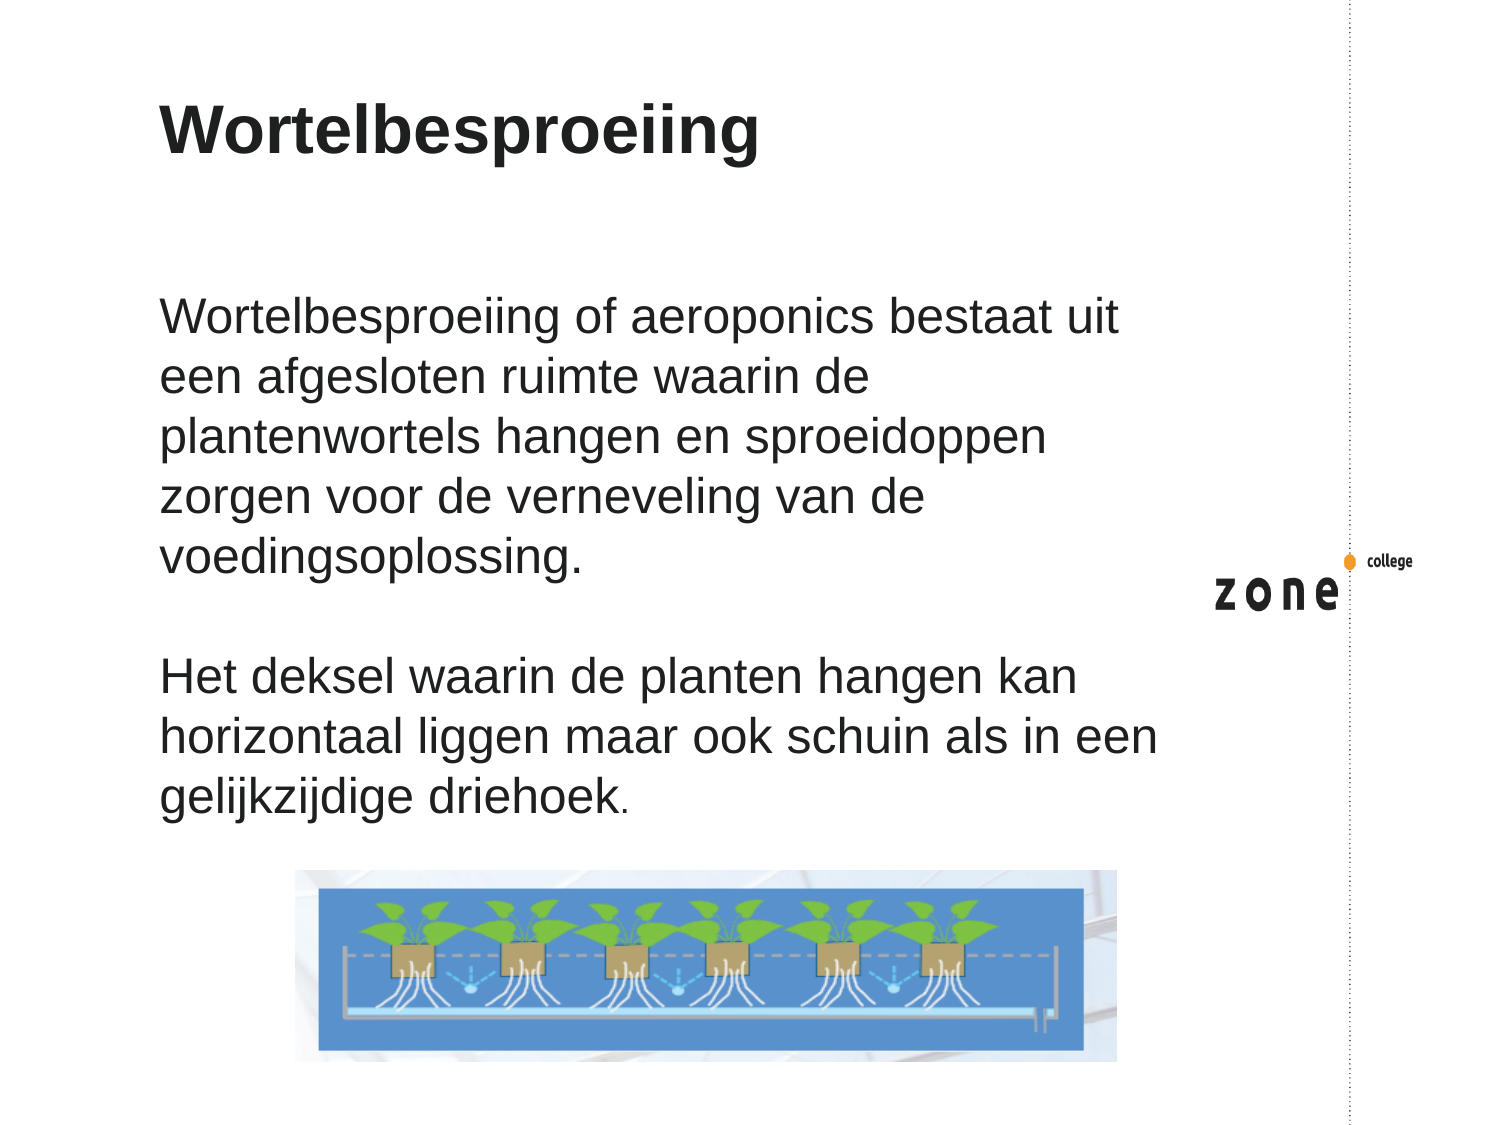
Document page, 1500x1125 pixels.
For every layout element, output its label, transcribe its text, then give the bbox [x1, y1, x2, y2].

picture [295, 870, 1117, 1062]
title Wortelbesproeiing [159, 94, 1205, 272]
picture [1197, 0, 1500, 1125]
list Wortelbesproeiing of aeroponics bestaat uit een afgesloten ruimte waarin de plantenwortels hangen en sproeidoppen zorgen voor de verneveling van de voedingsoplossing. Het deksel waarin de planten hangen kan horizontaal liggen maar ook schuin als in een gelijkzijdige driehoek. [159, 283, 1205, 998]
